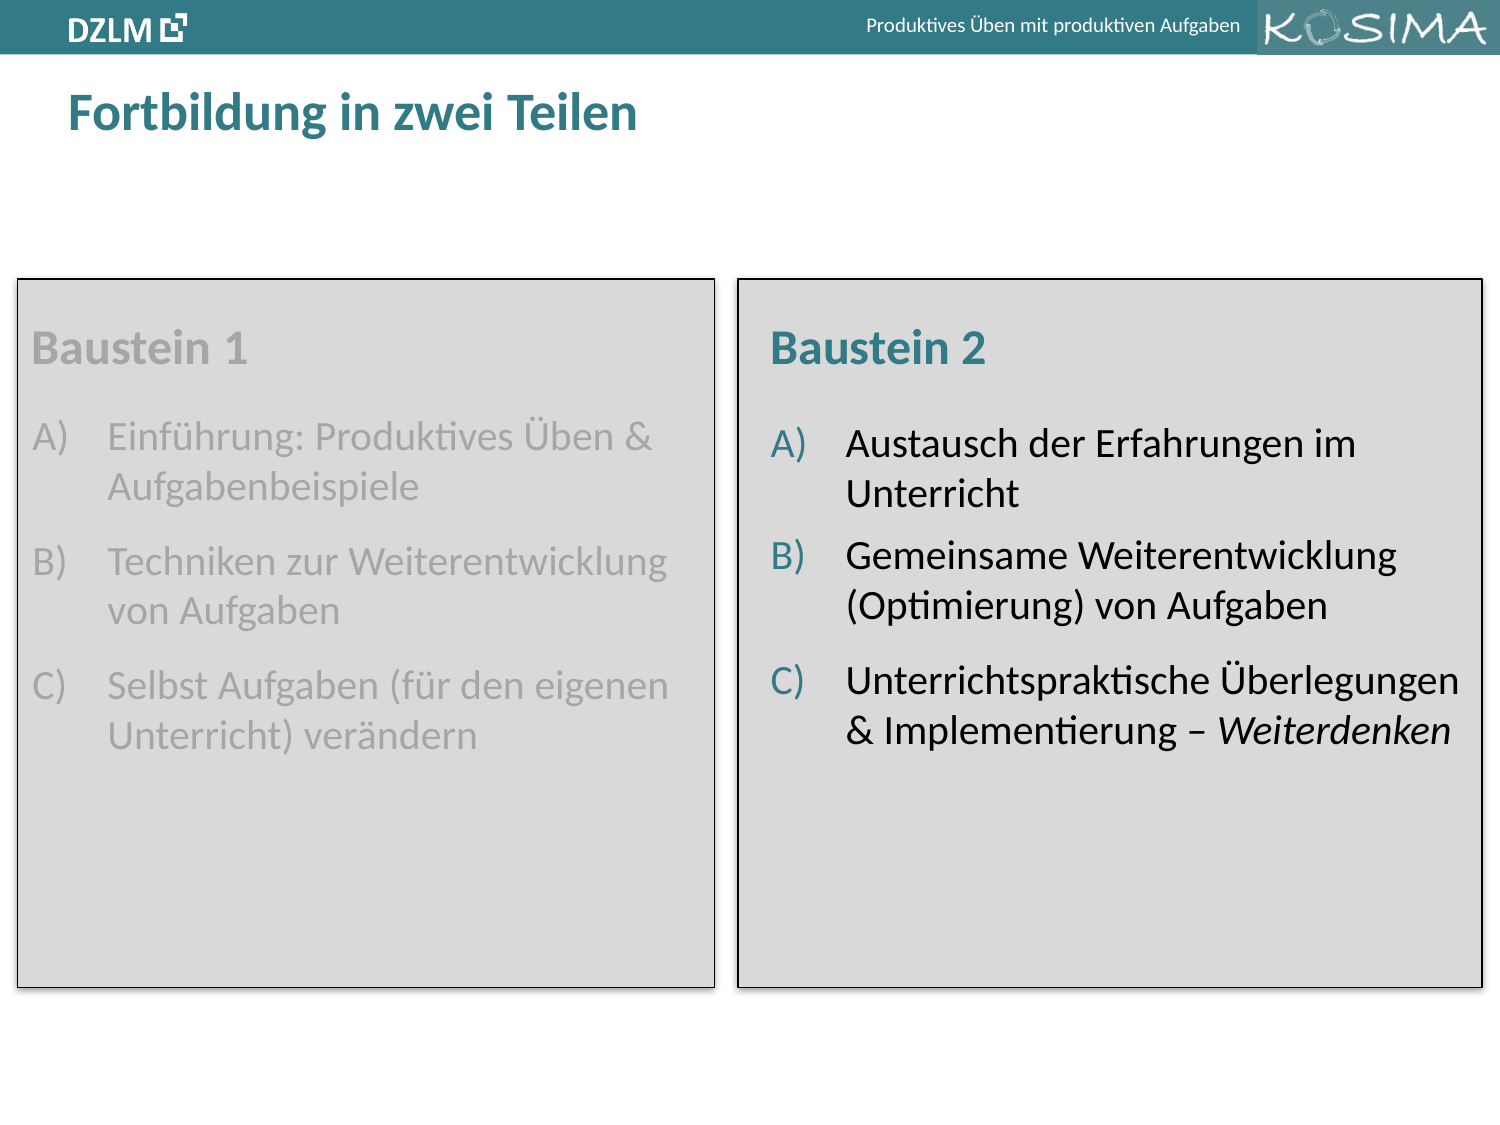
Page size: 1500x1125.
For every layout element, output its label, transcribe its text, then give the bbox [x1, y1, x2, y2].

list Einführung: Produktives Üben & Aufgabenbeispiele Techniken zur Weiterentwicklung von Aufgaben Selbst Aufgaben (für den eigenen Unterricht) verändern [17, 408, 704, 1095]
text_box [17, 398, 715, 988]
title Fortbildung in zwei Teilen [53, 68, 1436, 149]
text_box [17, 278, 715, 314]
text_box Austausch der Erfahrungen im Unterricht Gemeinsame Weiterentwicklung (Optimierung) von Aufgaben Unterrichtspraktische Überlegungen & Implementierung – Weiterdenken [755, 408, 1495, 860]
text_box [737, 278, 1483, 988]
list Baustein 1 Baustein 2 [5, 314, 1412, 398]
